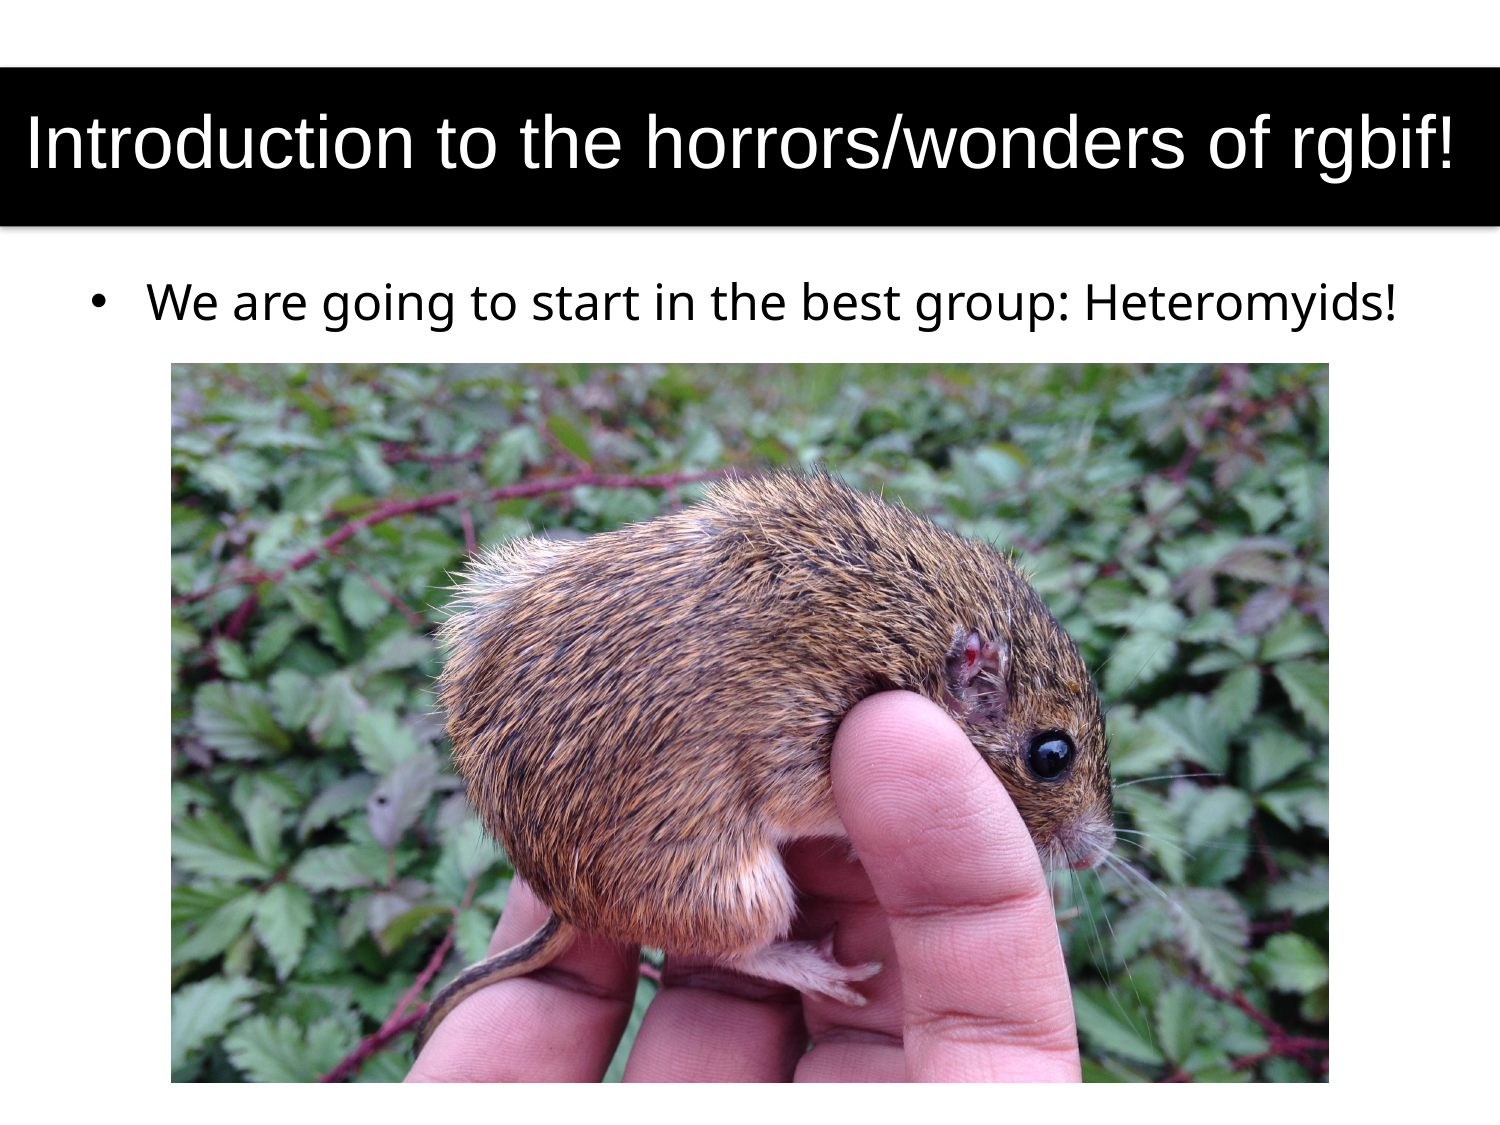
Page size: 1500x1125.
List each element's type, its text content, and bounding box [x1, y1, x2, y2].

list We are going to start in the best group: Heteromyids! [75, 262, 1425, 1005]
text_box Introduction to the horrors/wonders of rgbif! [9, 45, 1500, 233]
text_box [0, 67, 9, 227]
picture [170, 362, 1330, 1084]
